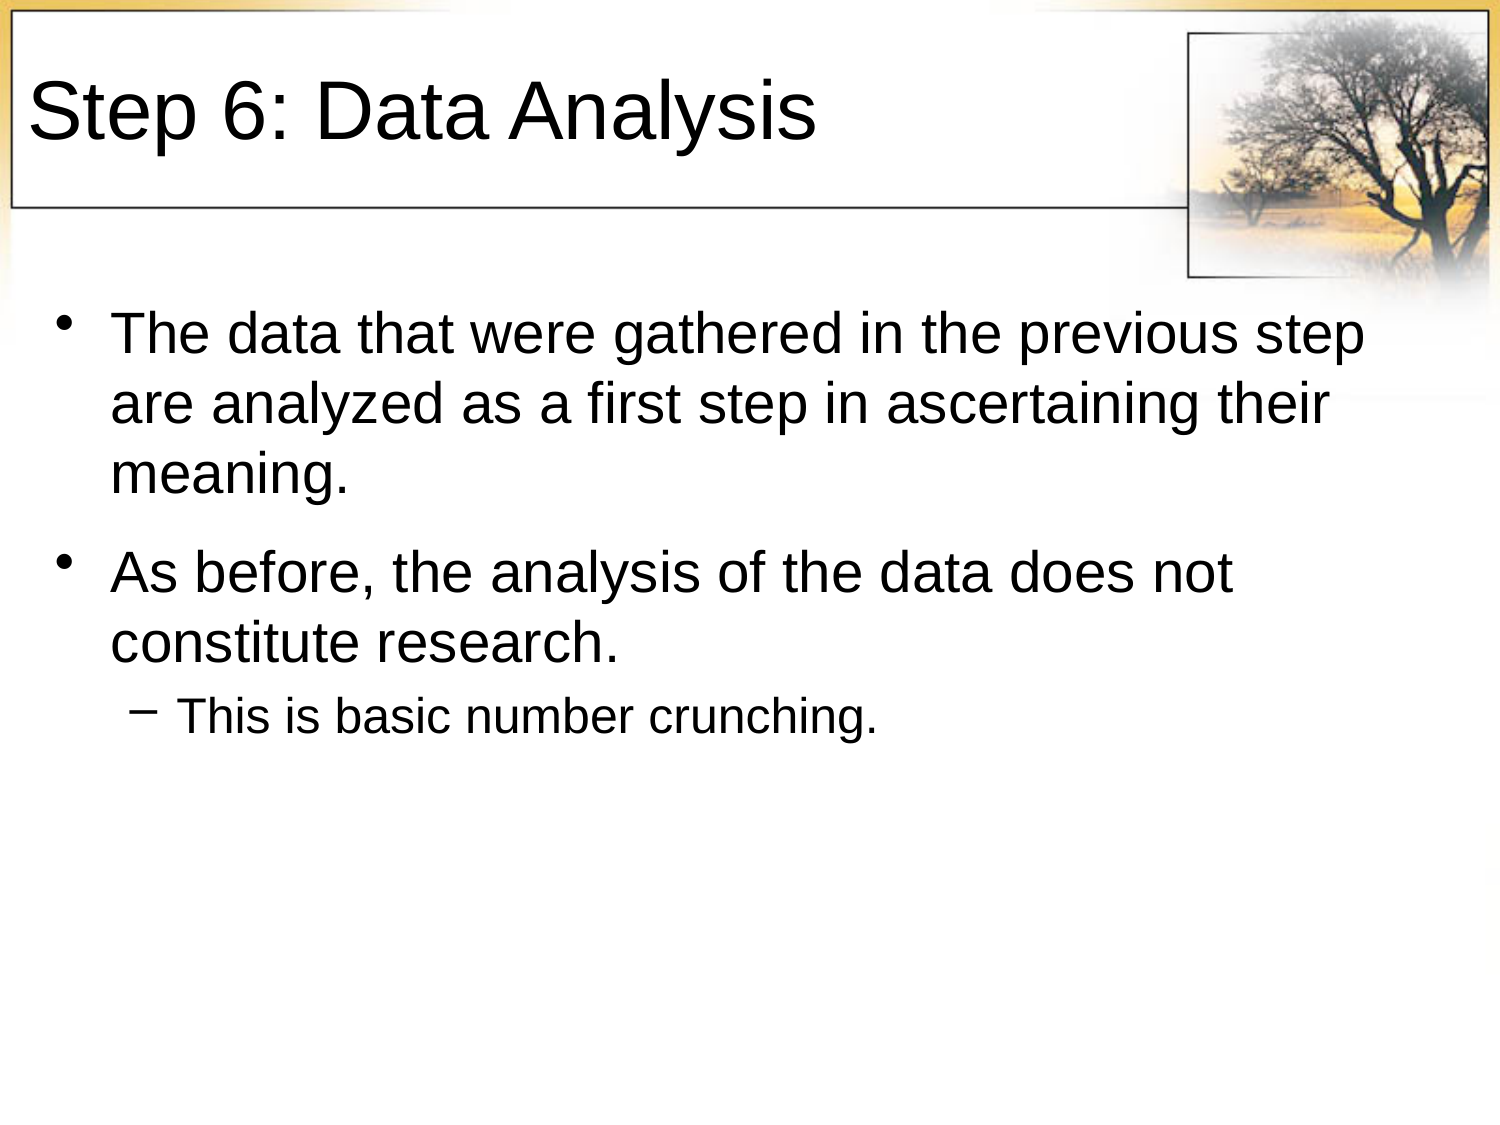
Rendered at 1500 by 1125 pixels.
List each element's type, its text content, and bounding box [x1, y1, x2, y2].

title Step 6: Data Analysis [12, 12, 1188, 201]
list The data that were gathered in the previous step are analyzed as a first step in ascertaining their meaning. As before, the analysis of the data does not constitute research. This is basic number crunching. [39, 287, 1453, 1001]
picture [0, 0, 1500, 1125]
